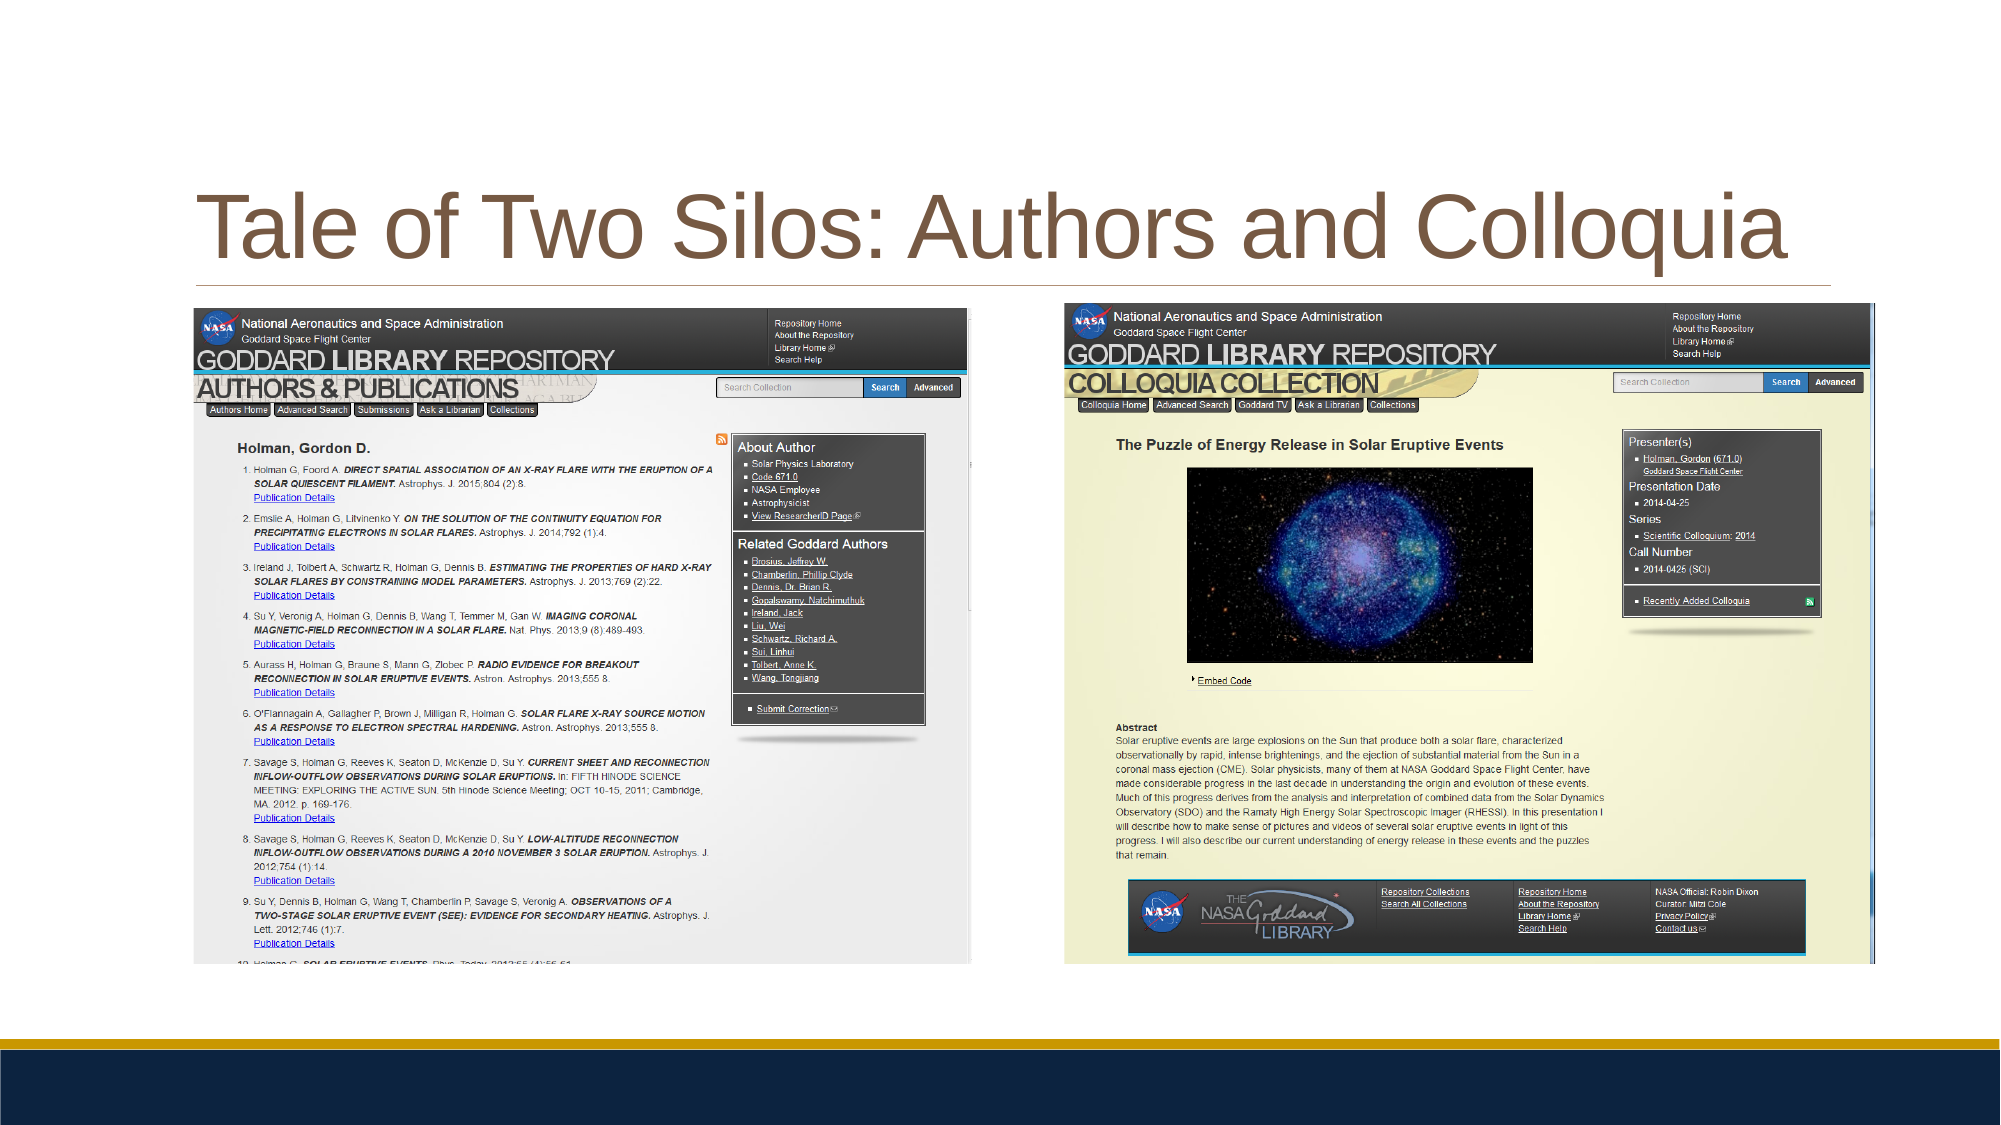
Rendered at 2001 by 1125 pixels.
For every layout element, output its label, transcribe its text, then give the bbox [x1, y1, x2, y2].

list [192, 307, 972, 965]
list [1063, 302, 1876, 965]
title Tale of Two Silos: Authors and Colloquia [180, 47, 1830, 285]
